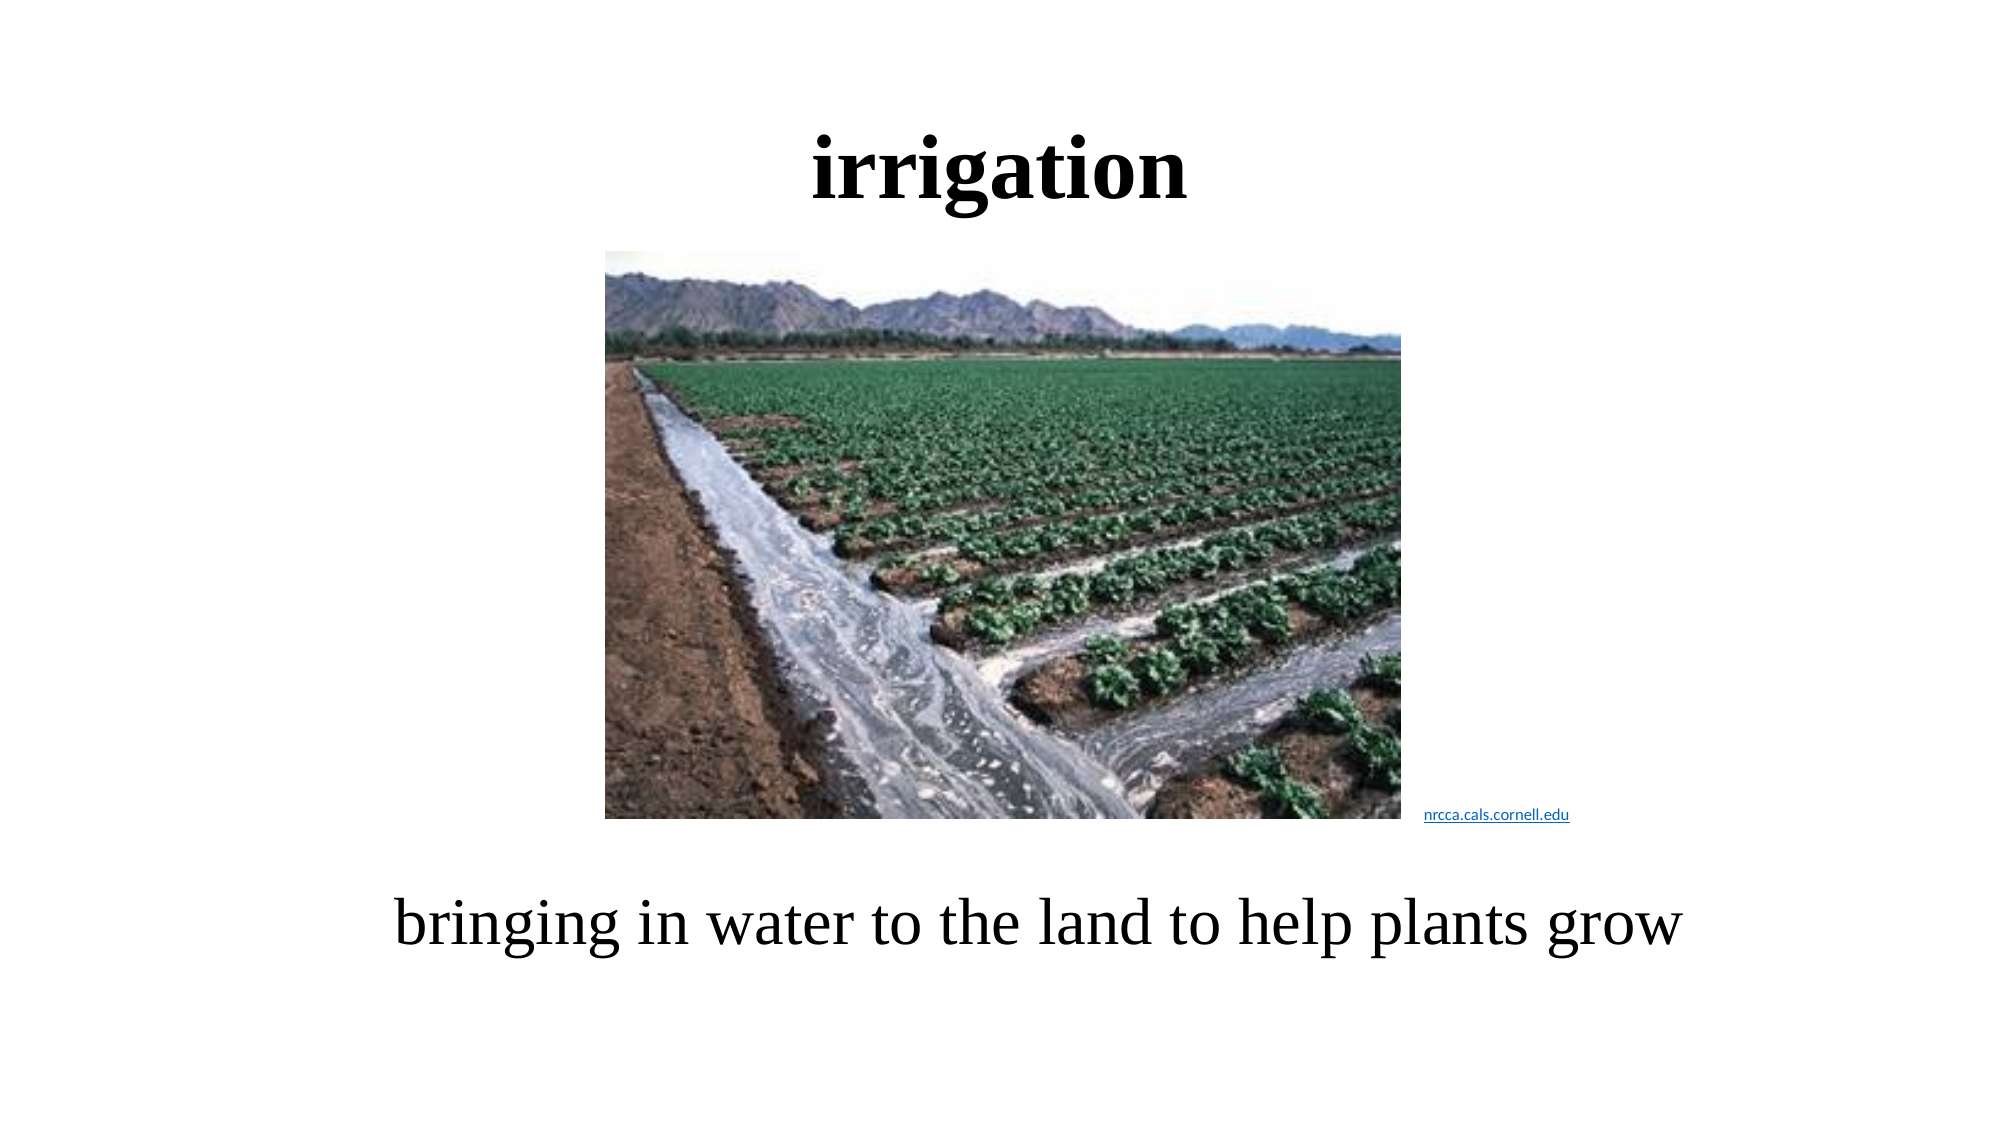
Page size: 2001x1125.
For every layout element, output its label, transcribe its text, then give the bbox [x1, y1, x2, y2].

text_box bringing in water to the land to help plants grow [215, 870, 1883, 965]
text_box nrcca.cals.cornell.edu [1409, 796, 1718, 831]
title irrigation [137, 59, 1863, 278]
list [605, 251, 1401, 819]
